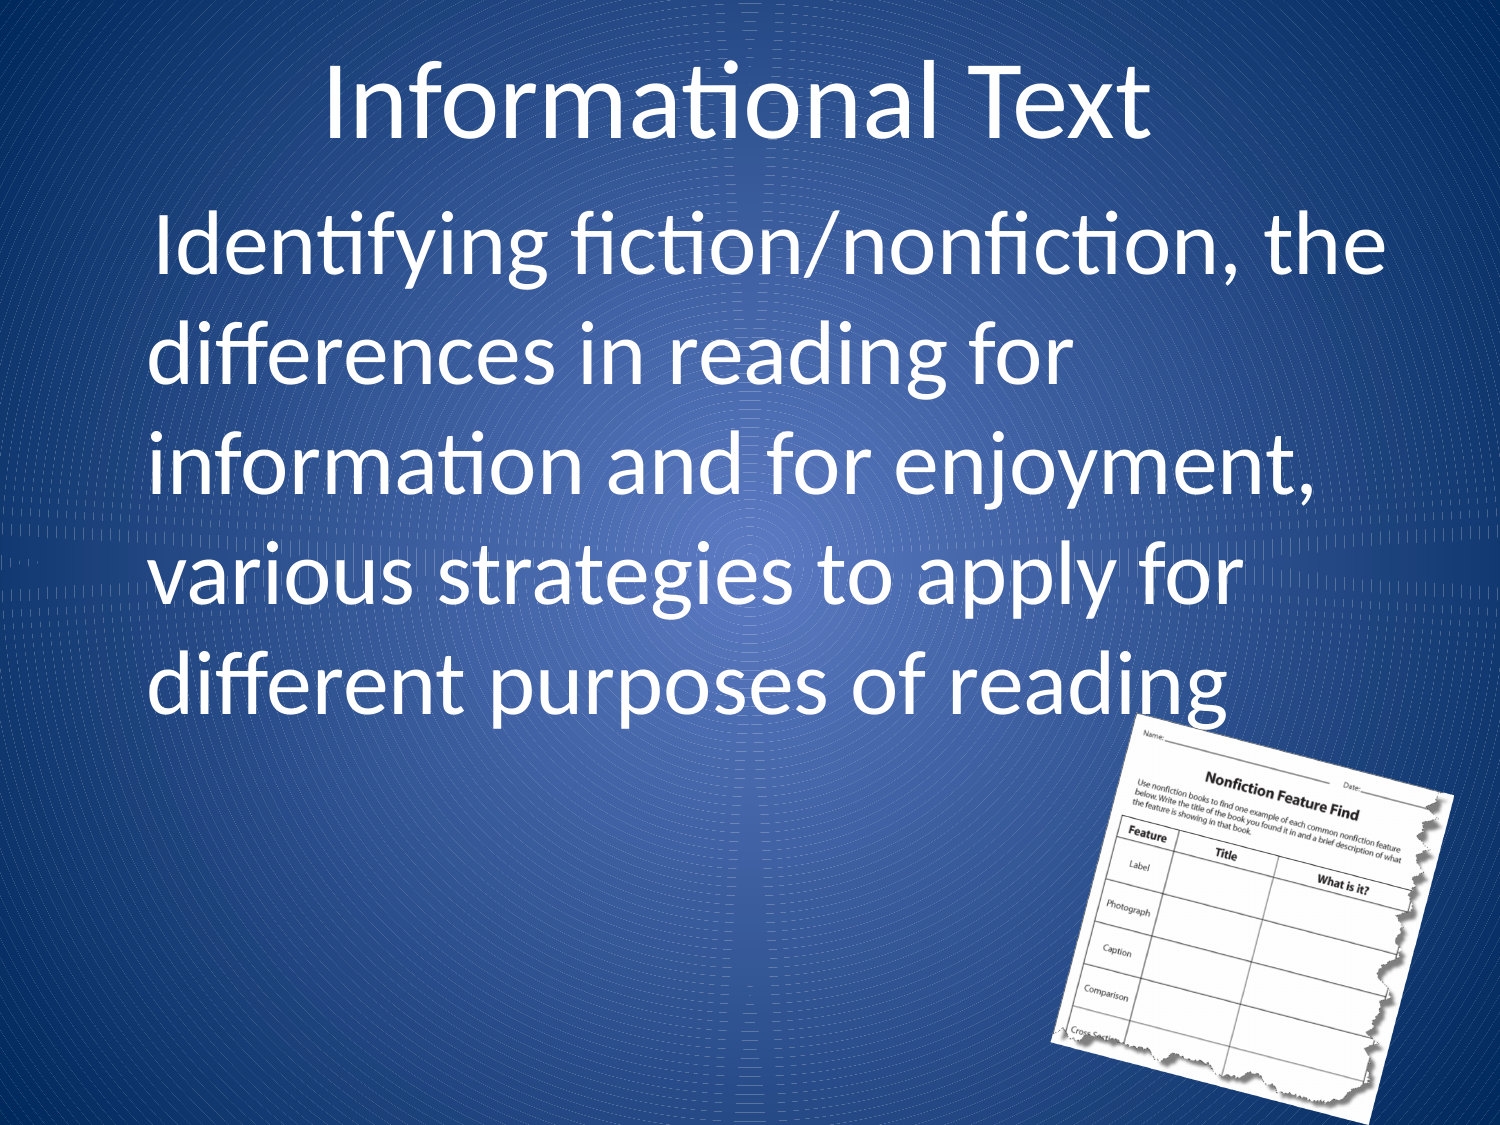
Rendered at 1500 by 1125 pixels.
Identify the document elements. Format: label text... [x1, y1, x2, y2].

list Identifying fiction/nonfiction, the differences in reading for information and for enjoyment, various strategies to apply for different purposes of reading [75, 174, 1425, 918]
title Informational Text [62, 0, 1413, 188]
picture [1051, 713, 1454, 1124]
